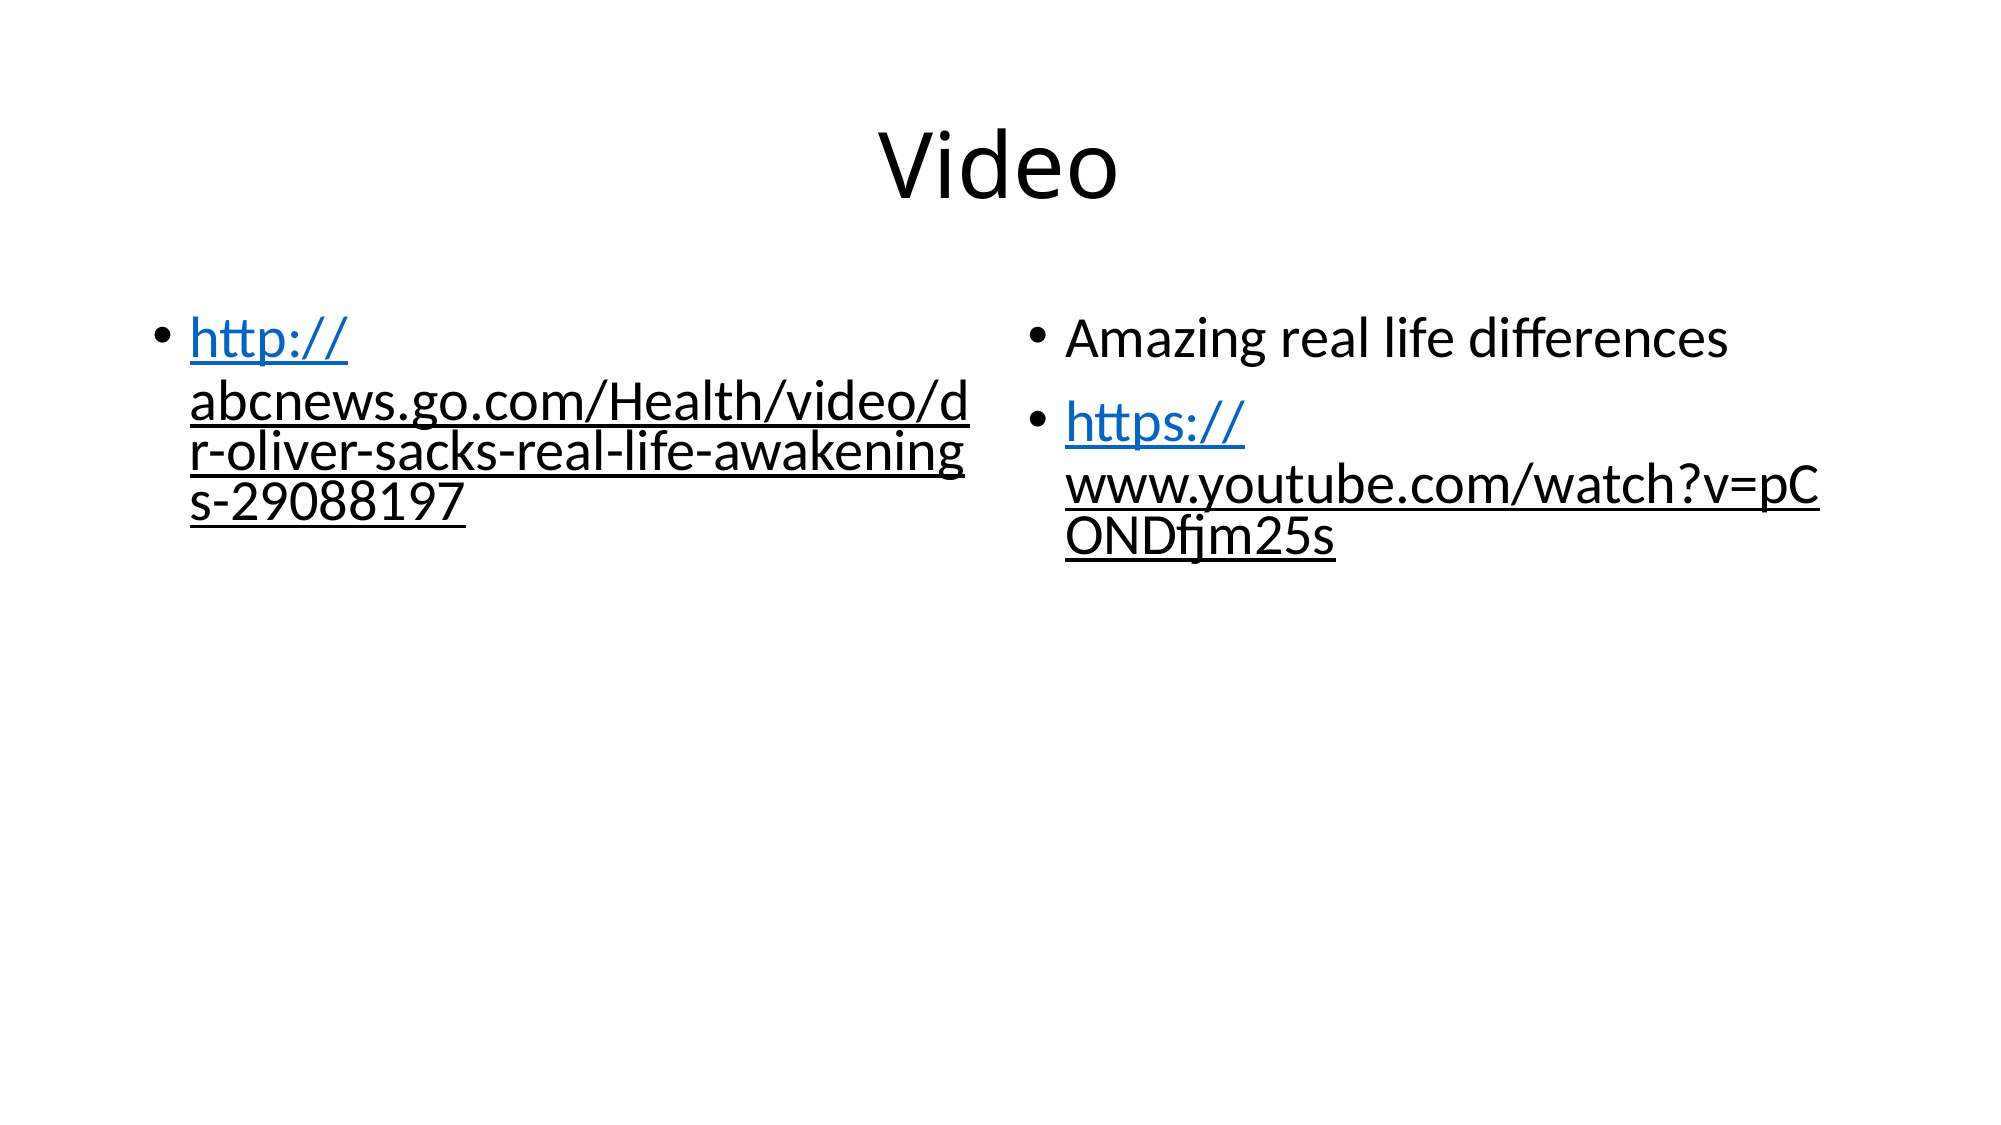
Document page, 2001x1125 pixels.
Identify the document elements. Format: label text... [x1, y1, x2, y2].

list Amazing real life differences https://www.youtube.com/watch?v=pCONDfjm25s [1012, 299, 1863, 1014]
title Video [137, 59, 1863, 278]
list http://abcnews.go.com/Health/video/dr-oliver-sacks-real-life-awakenings-29088197 [137, 299, 988, 1014]
